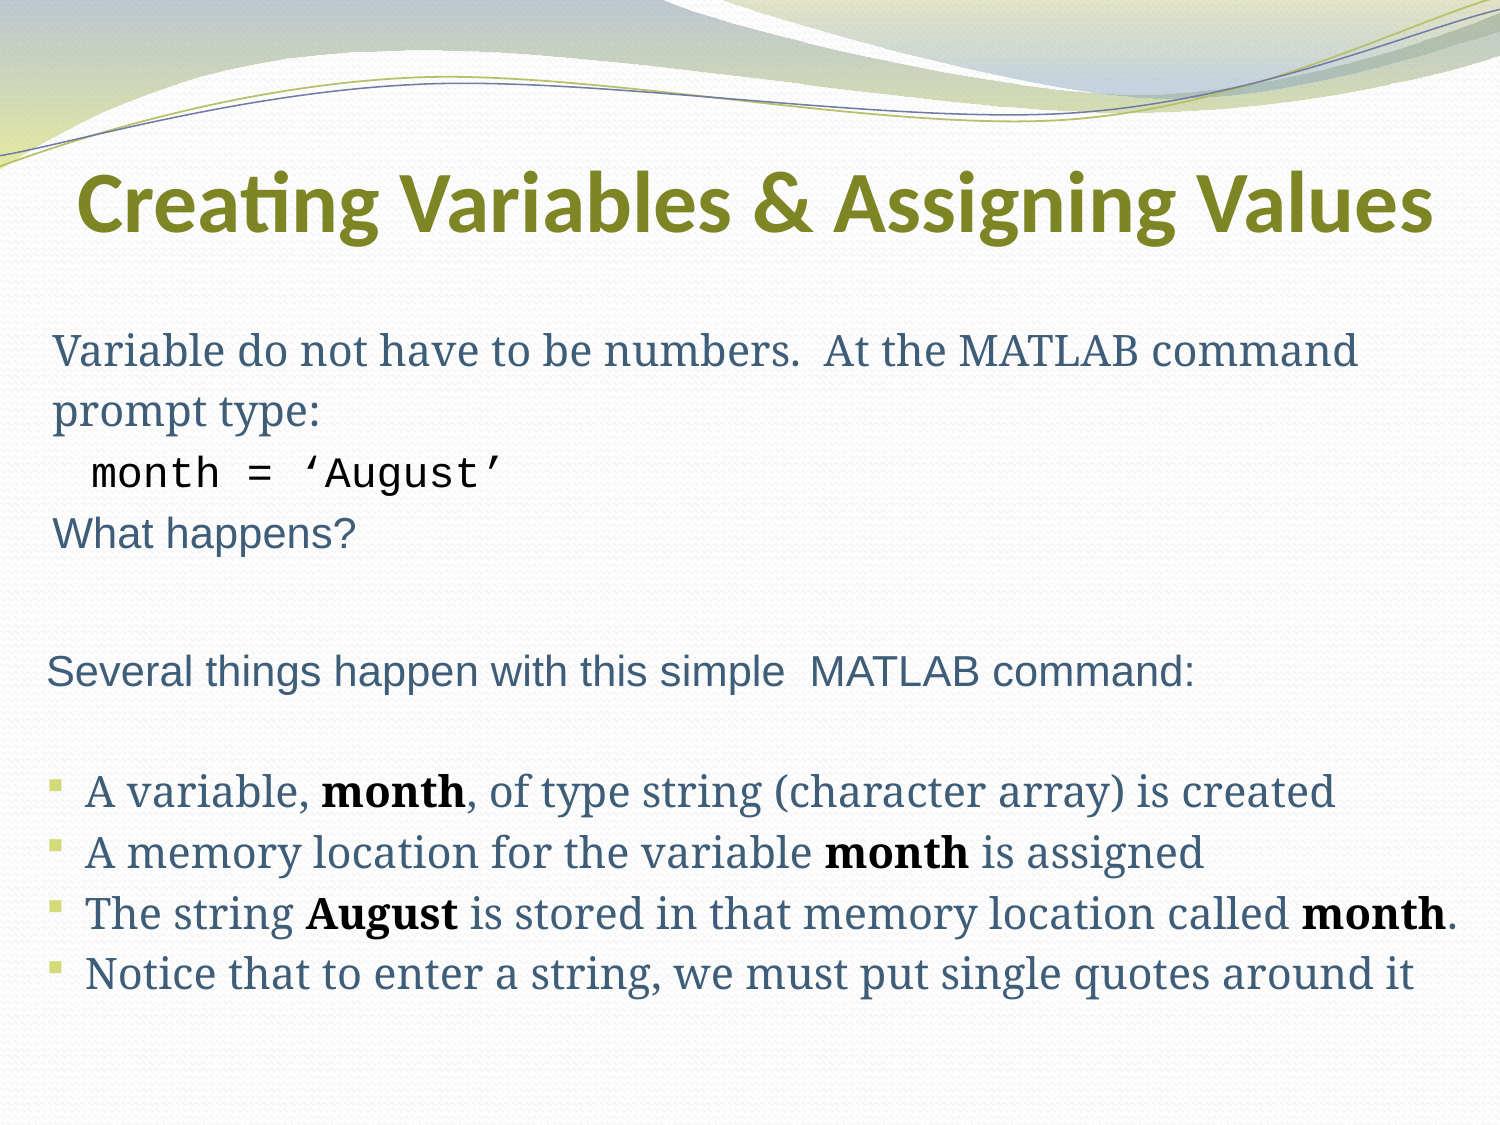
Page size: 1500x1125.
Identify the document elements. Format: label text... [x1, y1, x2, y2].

title Creating Variables & Assigning Values [6, 62, 1500, 250]
list Variable do not have to be numbers. At the MATLAB command prompt type: month = ‘August’ What happens? [37, 315, 1475, 566]
text_box Several things happen with this simple MATLAB command: A variable, month, of type string (character array) is created A memory location for the variable month is assigned The string August is stored in that memory location called month. Notice that to enter a string, we must put single quotes around it [31, 635, 1500, 1111]
